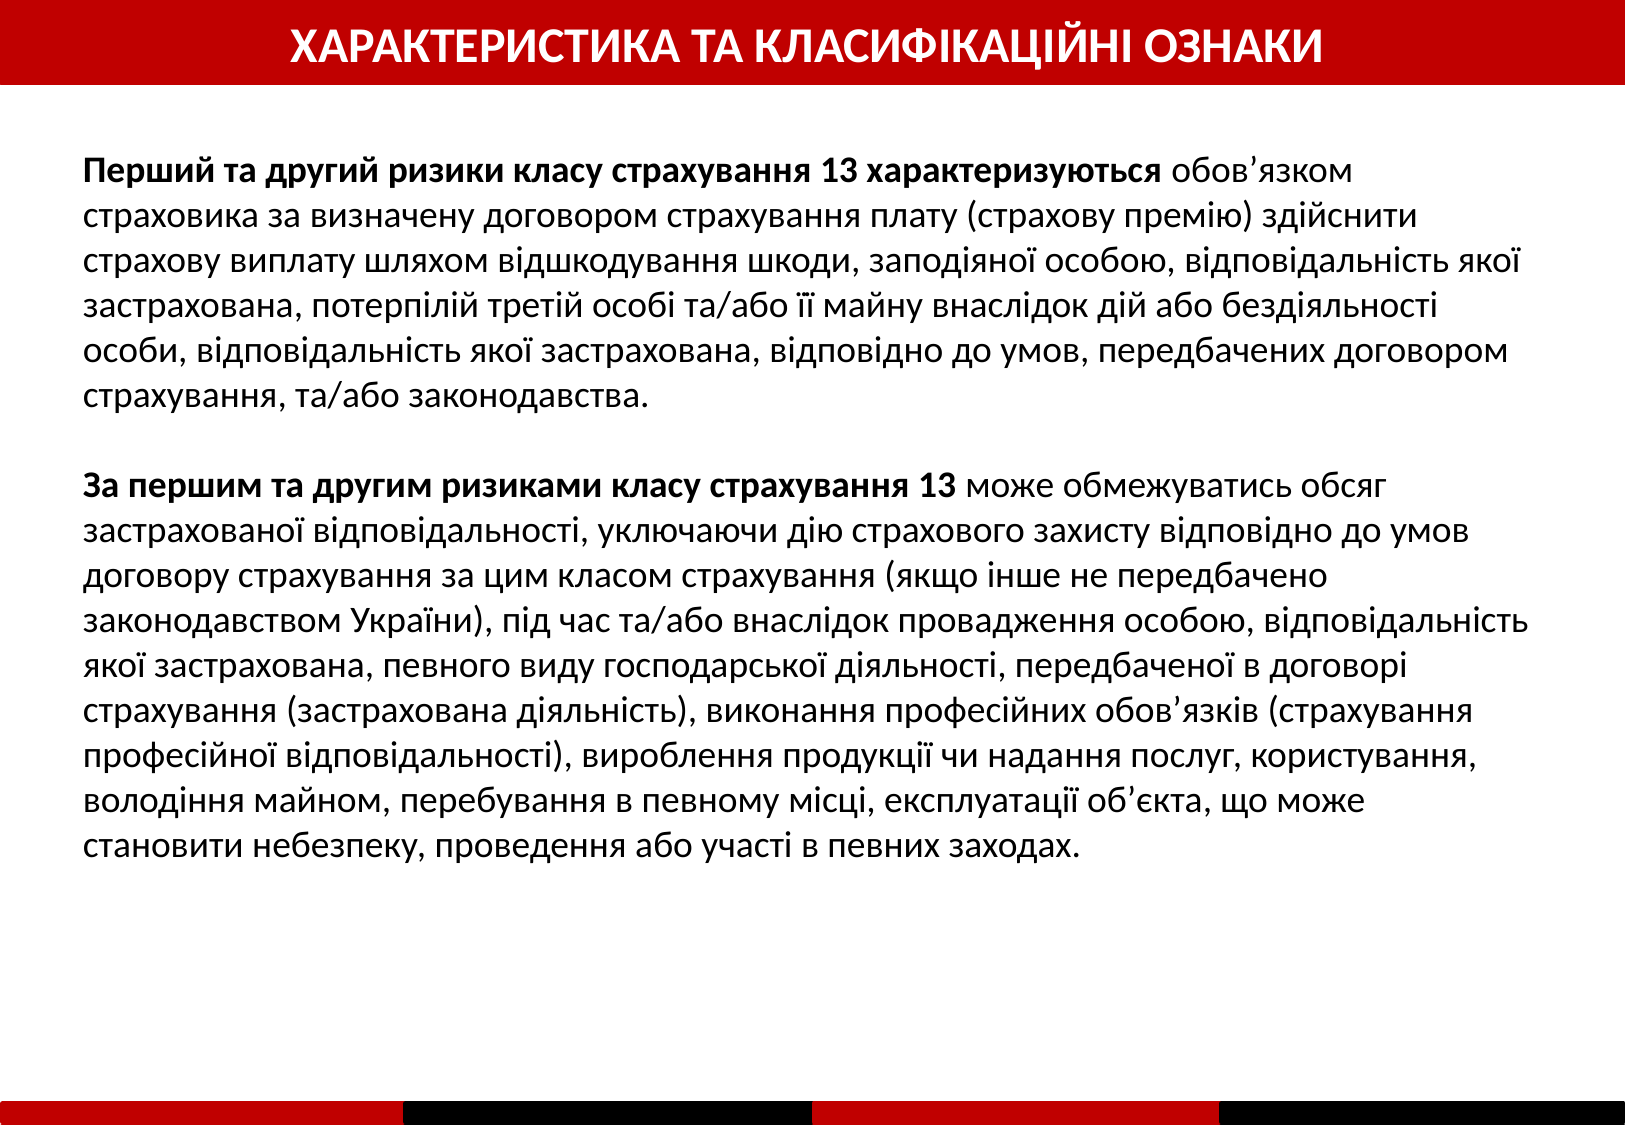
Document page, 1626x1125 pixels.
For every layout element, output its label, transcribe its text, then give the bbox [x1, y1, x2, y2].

picture [0, 1101, 1625, 1125]
text_box Перший та другий ризики класу страхування 13 характеризуються обов’язком страховика за визначену договором страхування плату (страхову премію) здійснити страхову виплату шляхом відшкодування шкоди, заподіяної особою, відповідальність якої застрахована, потерпілій третій особі та/або її майну внаслідок дій або бездіяльності особи, відповідальність якої застрахована, відповідно до умов, передбачених договором страхування, та/або законодавства. За першим та другим ризиками класу страхування 13 може обмежуватись обсяг застрахованої відповідальності, уключаючи дію страхового захисту відповідно до умов договору страхування за цим класом страхування (якщо інше не передбачено законодавством України), під час та/або внаслідок провадження особою, відповідальність якої застрахована, певного виду господарської діяльності, передбаченої в договорі страхування (застрахована діяльність), виконання професійних обов’язків (страхування професійної відповідальності), вироблення продукції чи надання послуг, користування, володіння майном, перебування в певному місці, експлуатації об’єкта, що може становити небезпеку, проведення або участі в певних заходах. [68, 137, 1545, 872]
text_box ХАРАКТЕРИСТИКА ТА КЛАСИФІКАЦІЙНІ ОЗНАКИ [0, 0, 1625, 85]
